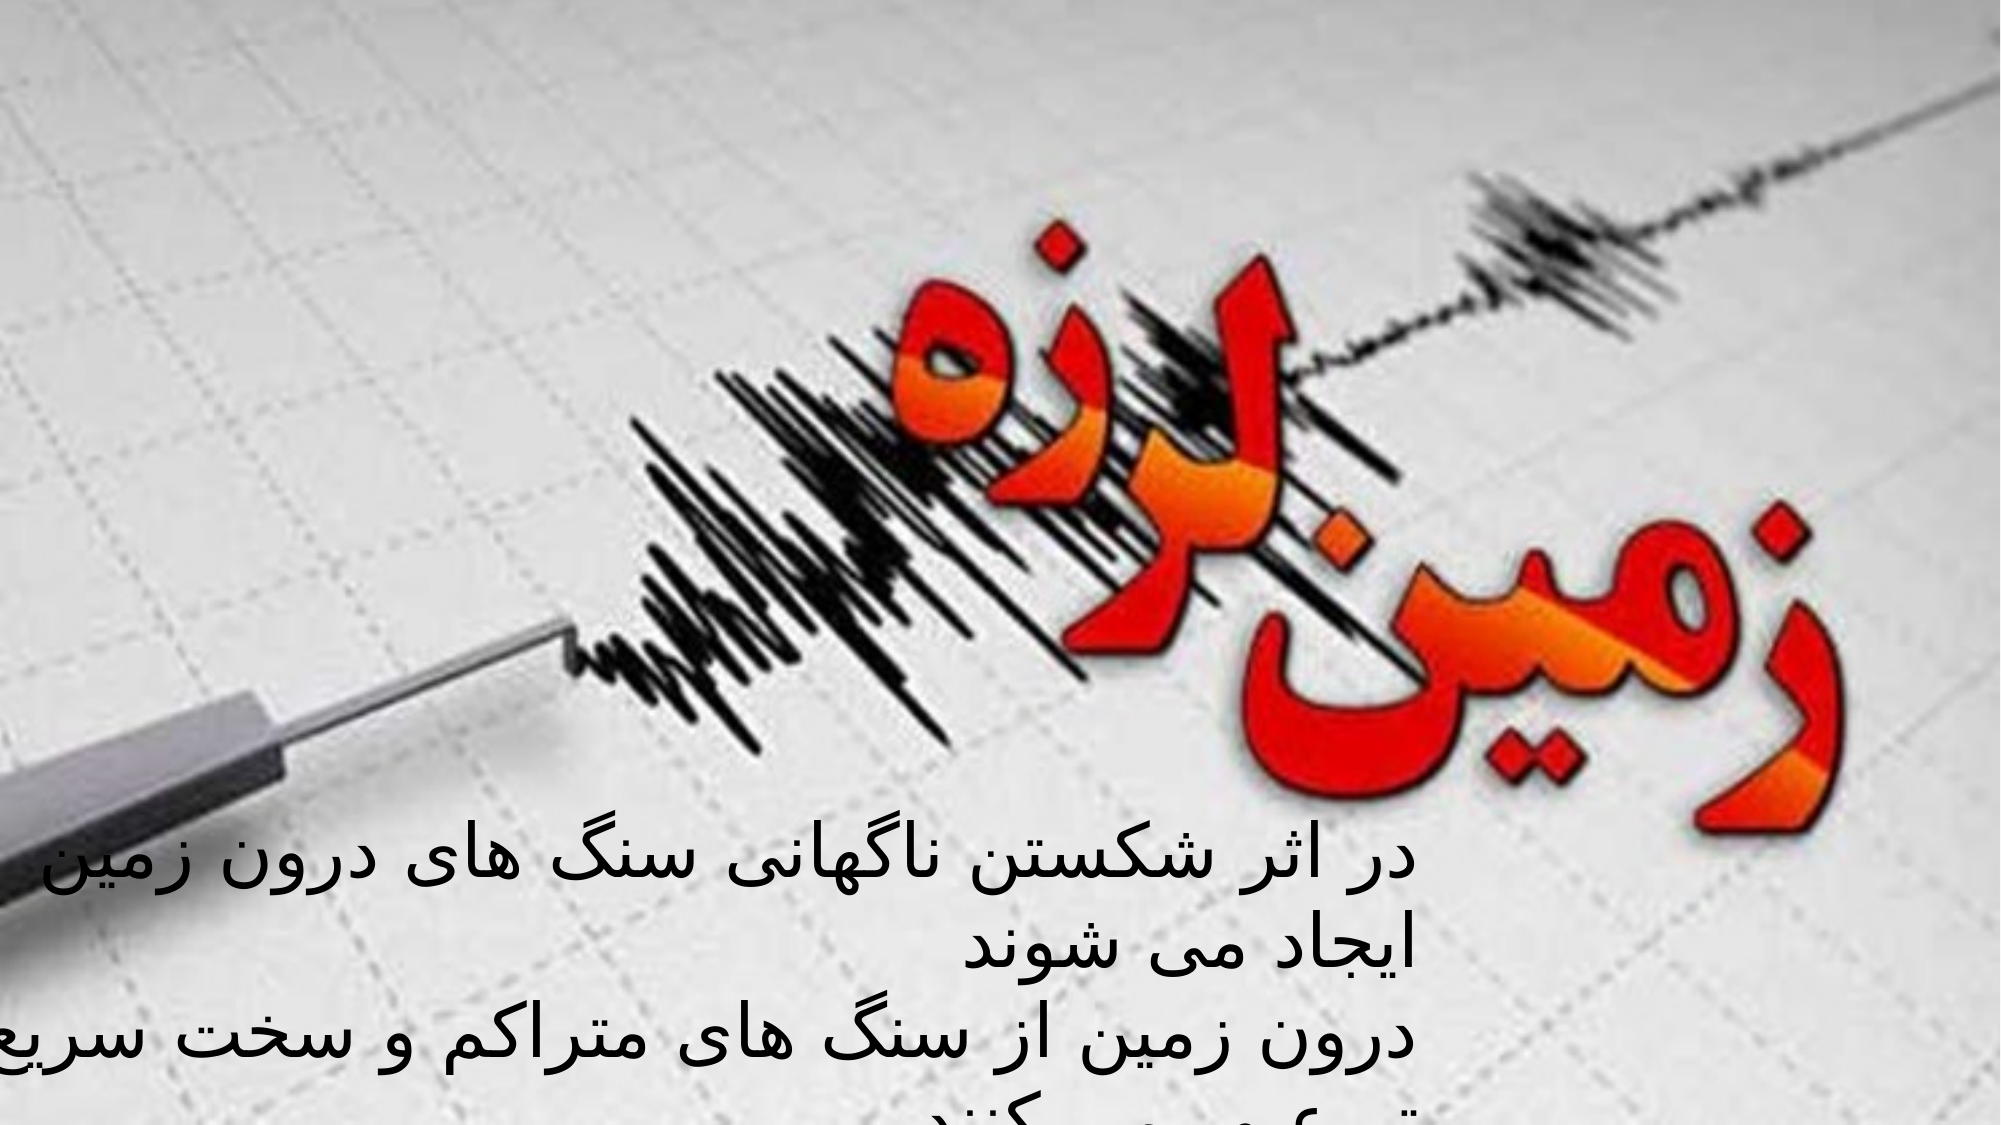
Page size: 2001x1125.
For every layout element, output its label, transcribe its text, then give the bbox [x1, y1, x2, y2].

text_box در اثر شکستن ناگهانی سنگ های درون زمین ایجاد می شوند درون زمین از سنگ های متراکم و سخت سریع تر عبور می کنند . با مطالعه تغییرات سرعت امواج به ویژگی لایه ها پی می بریم [0, 795, 1435, 1125]
picture [0, 0, 2001, 1125]
